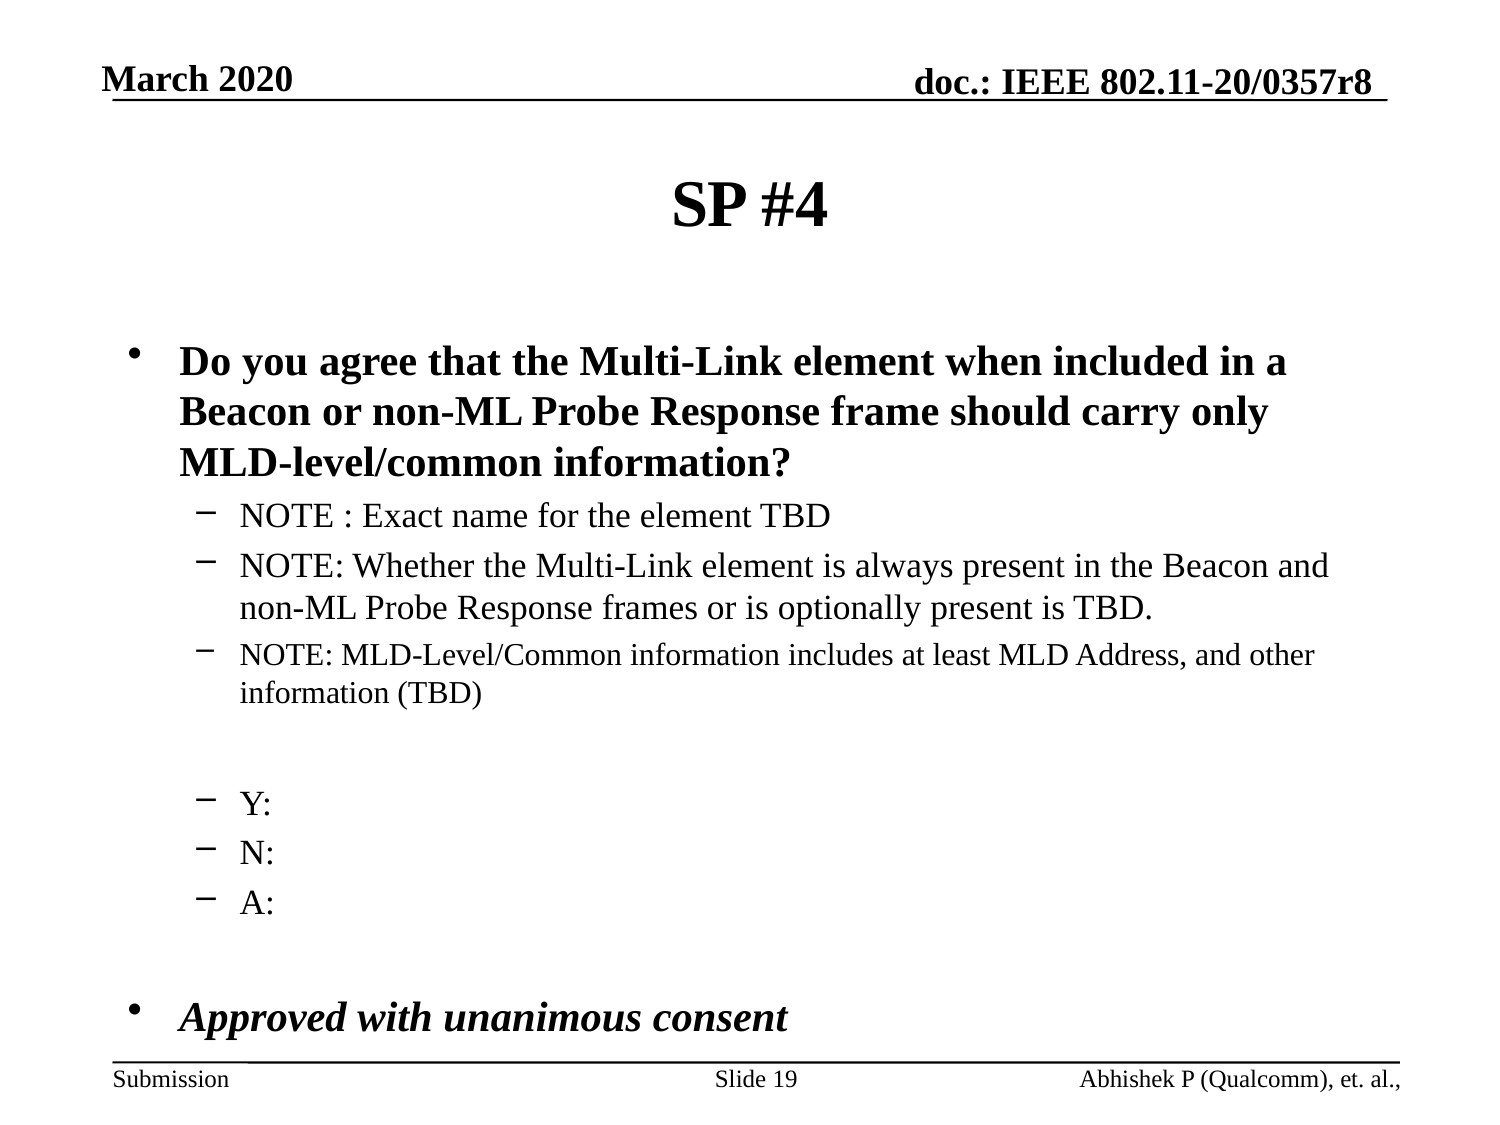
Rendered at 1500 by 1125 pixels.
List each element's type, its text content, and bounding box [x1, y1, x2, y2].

footer Abhishek P (Qualcomm), et. al., [949, 1061, 1402, 1093]
slide_number Slide 19 [712, 1061, 801, 1093]
title SP #4 [112, 112, 1388, 288]
list Do you agree that the Multi-Link element when included in a Beacon or non-ML Probe Response frame should carry only MLD-level/common information? NOTE : Exact name for the element TBD NOTE: Whether the Multi-Link element is always present in the Beacon and non-ML Probe Response frames or is optionally present is TBD. NOTE: MLD-Level/Common information includes at least MLD Address, and other information (TBD) Y: N: A: Approved with unanimous consent [112, 324, 1402, 1052]
